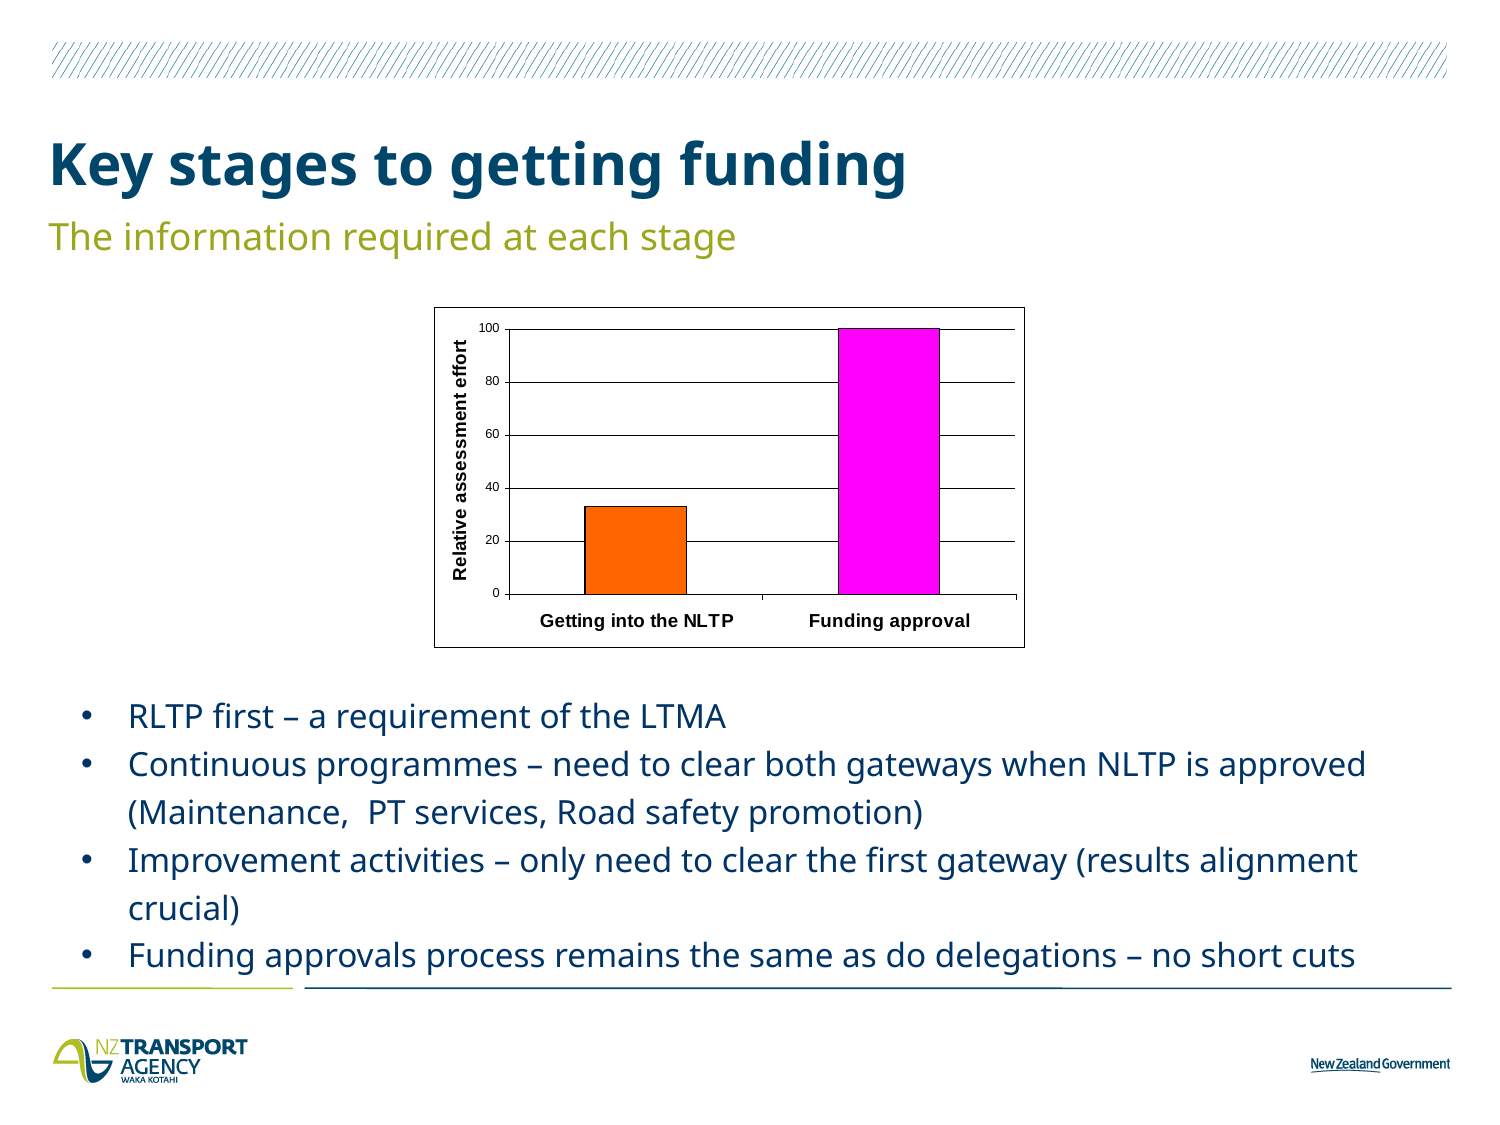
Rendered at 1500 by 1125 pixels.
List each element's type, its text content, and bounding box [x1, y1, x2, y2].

picture [92, 1064, 108, 1073]
picture [209, 1043, 216, 1051]
picture [50, 42, 1447, 78]
title Key stages to getting funding [33, 101, 1450, 206]
picture [53, 1039, 1450, 1083]
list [429, 303, 1031, 653]
text_box RLTP first – a requirement of the LTMA Continuous programmes – need to clear both gateways when NLTP is approved (Maintenance, PT services, Road safety promotion) Improvement activities – only need to clear the first gateway (results alignment crucial) Funding approvals process remains the same as do delegations – no short cuts [66, 679, 1445, 982]
picture [145, 1039, 153, 1051]
list The information required at each stage [33, 210, 1450, 269]
